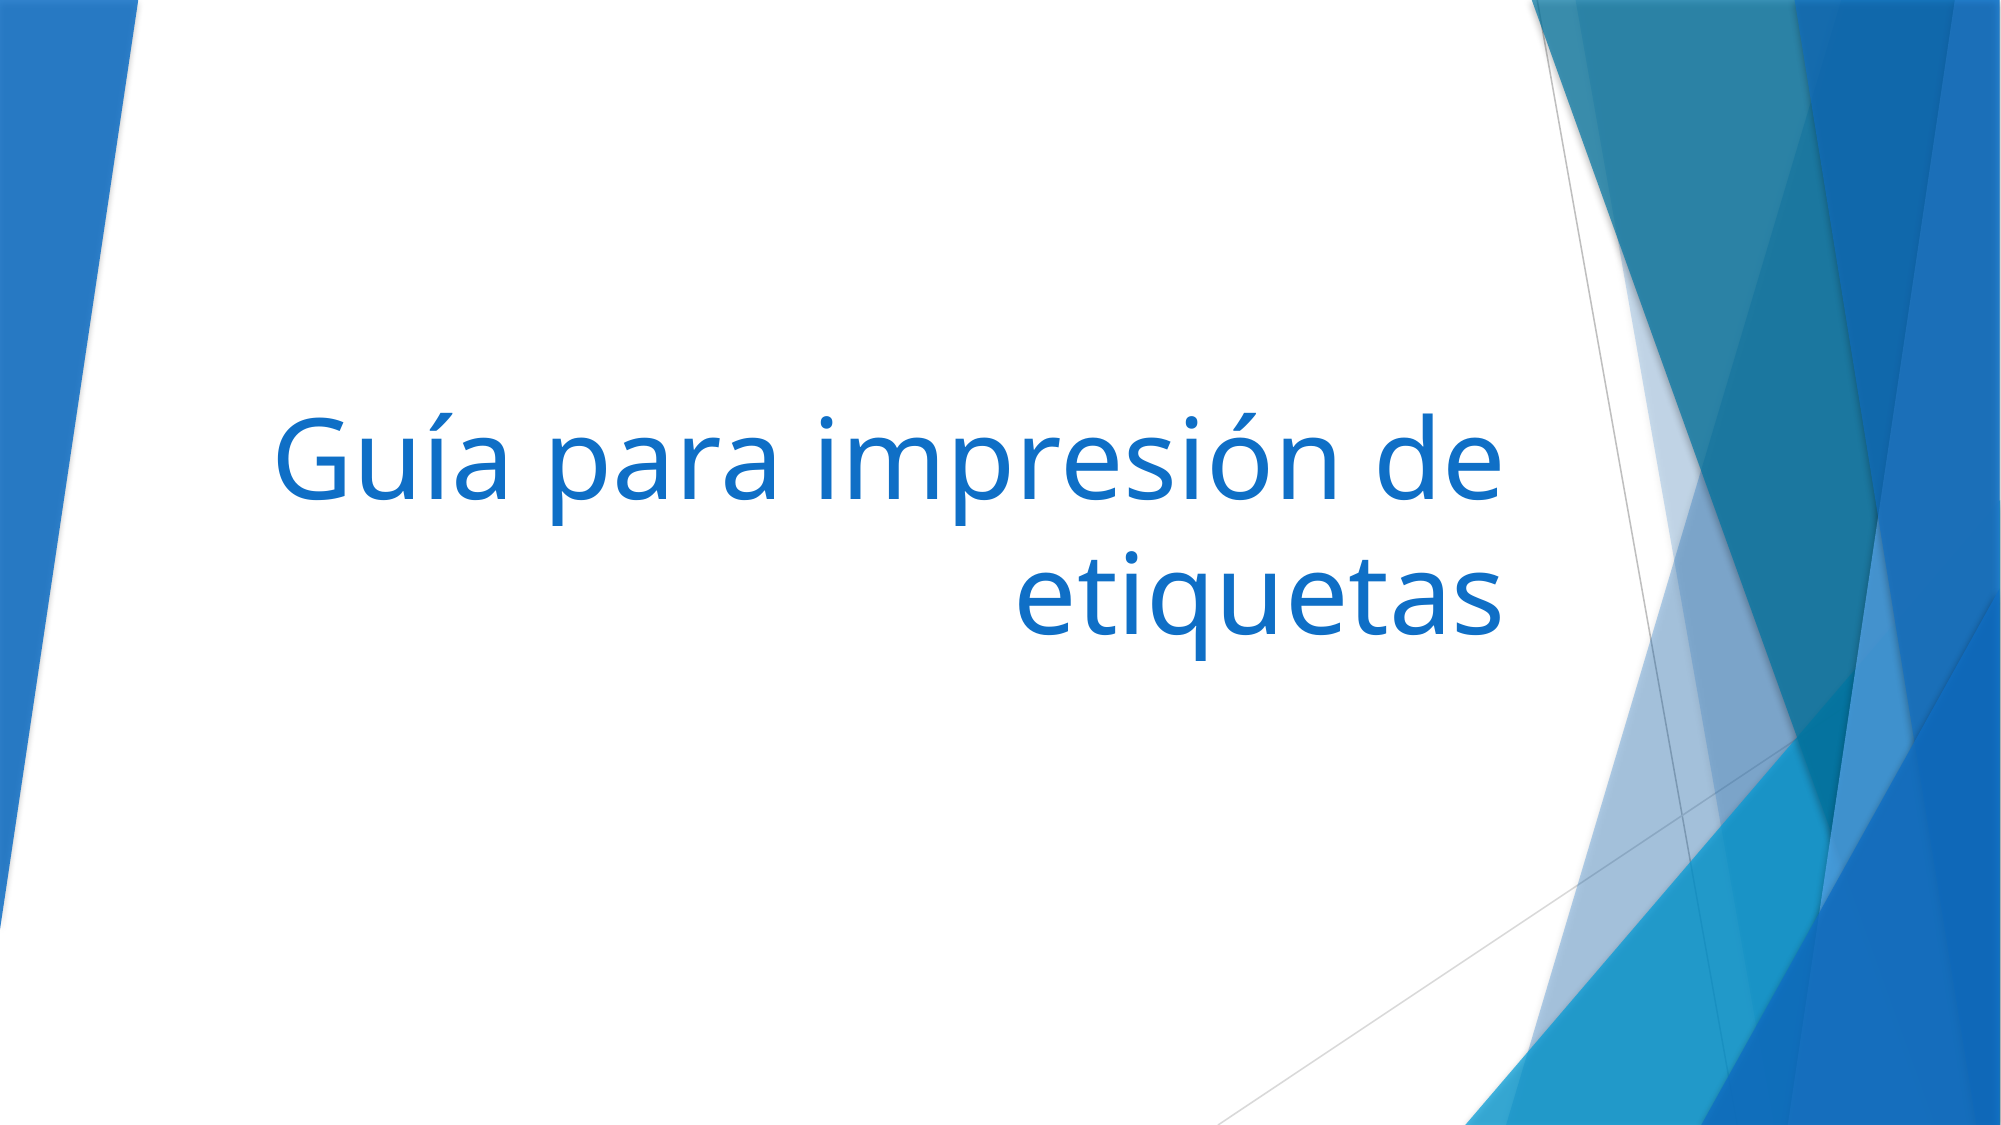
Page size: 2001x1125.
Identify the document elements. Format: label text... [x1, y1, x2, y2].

title Guía para impresión de etiquetas [247, 394, 1522, 665]
